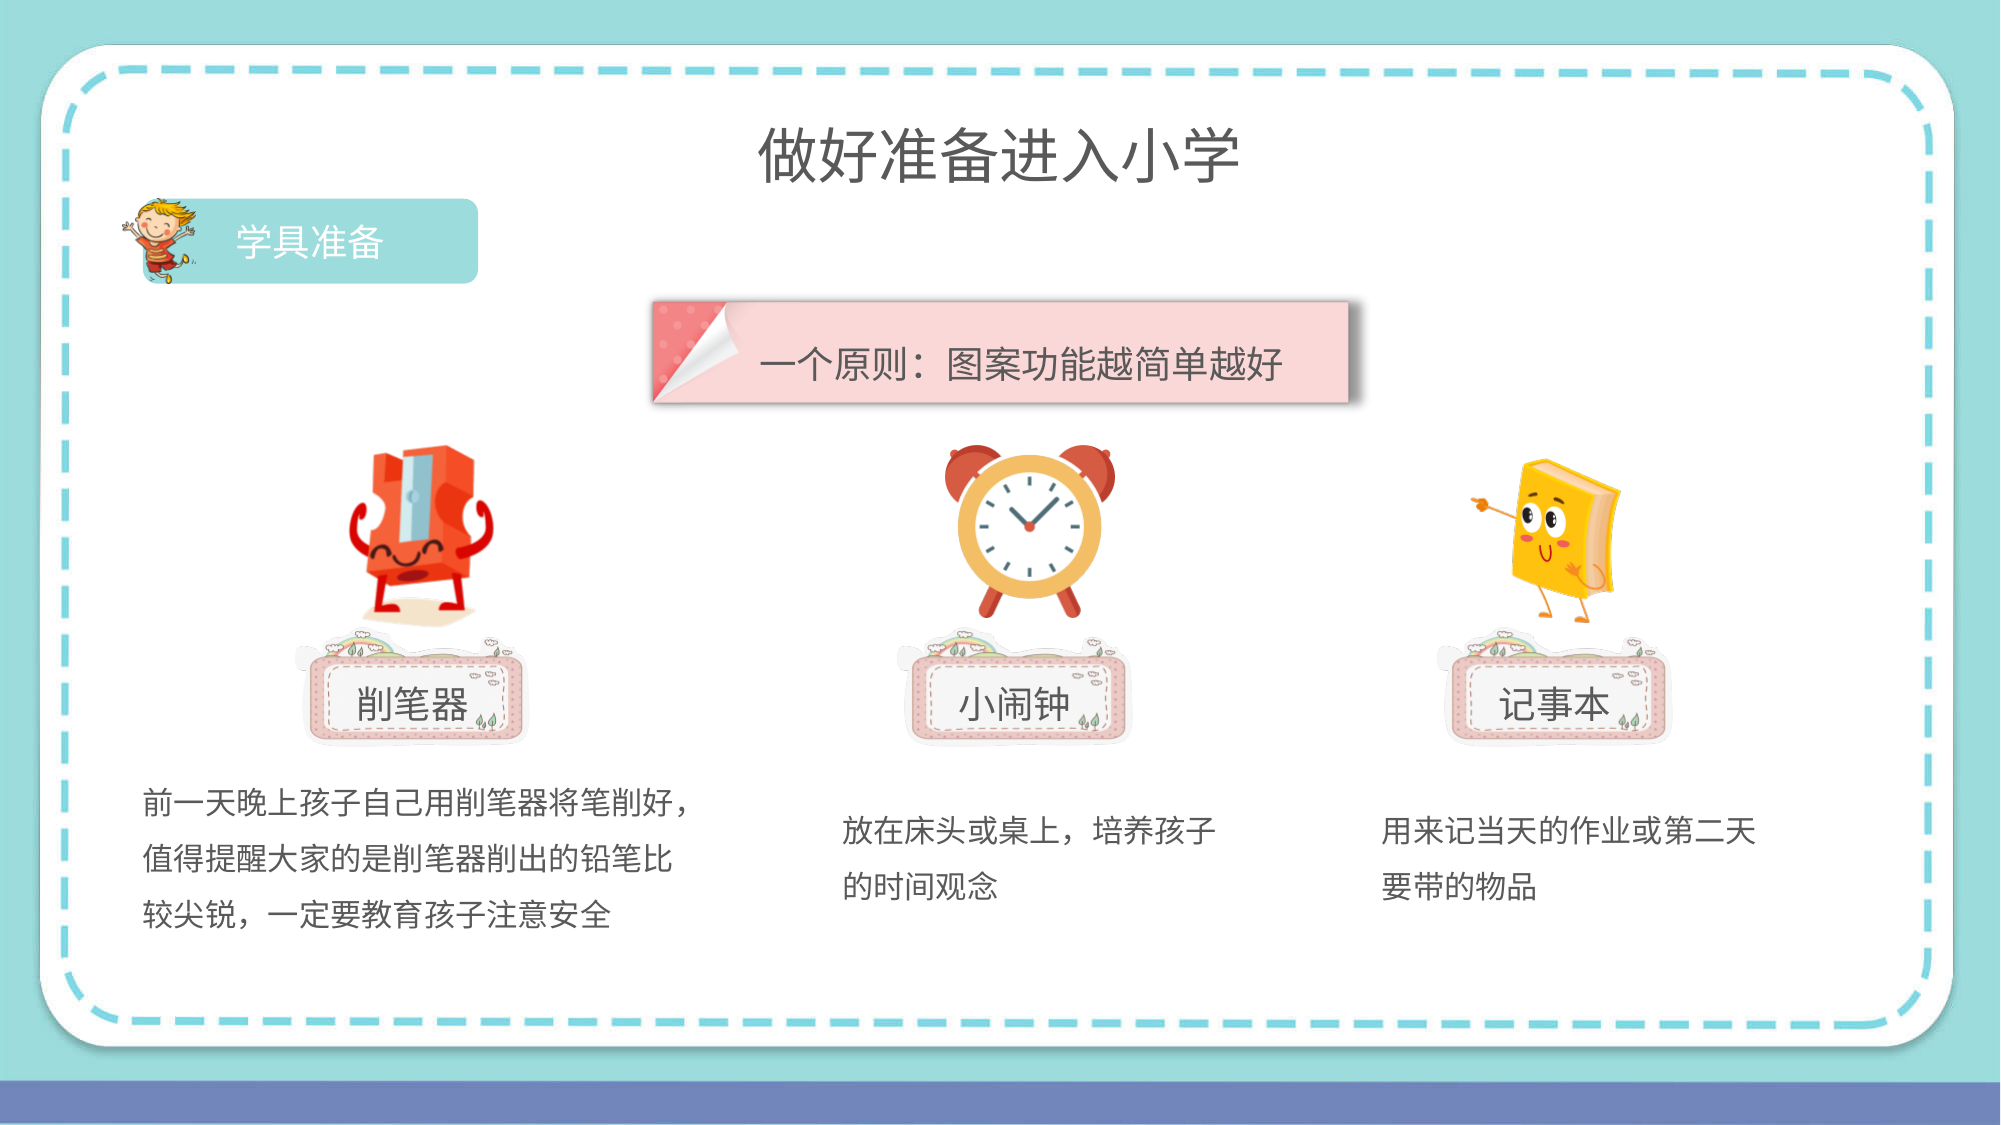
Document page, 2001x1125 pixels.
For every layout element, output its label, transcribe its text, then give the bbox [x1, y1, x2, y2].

text_box 学具准备 [152, 197, 480, 285]
text_box 放在床头或桌上，培养孩子的时间观念 [827, 785, 1234, 913]
text_box 前一天晚上孩子自己用削笔器将笔削好，值得提醒大家的是削笔器削出的铅笔比较尖锐，一定要教育孩子注意安全 [128, 756, 697, 940]
picture [0, 0, 2001, 1125]
text_box 做好准备进入小学 [743, 110, 1257, 198]
text_box 用来记当天的作业或第二天要带的物品 [1367, 785, 1774, 913]
